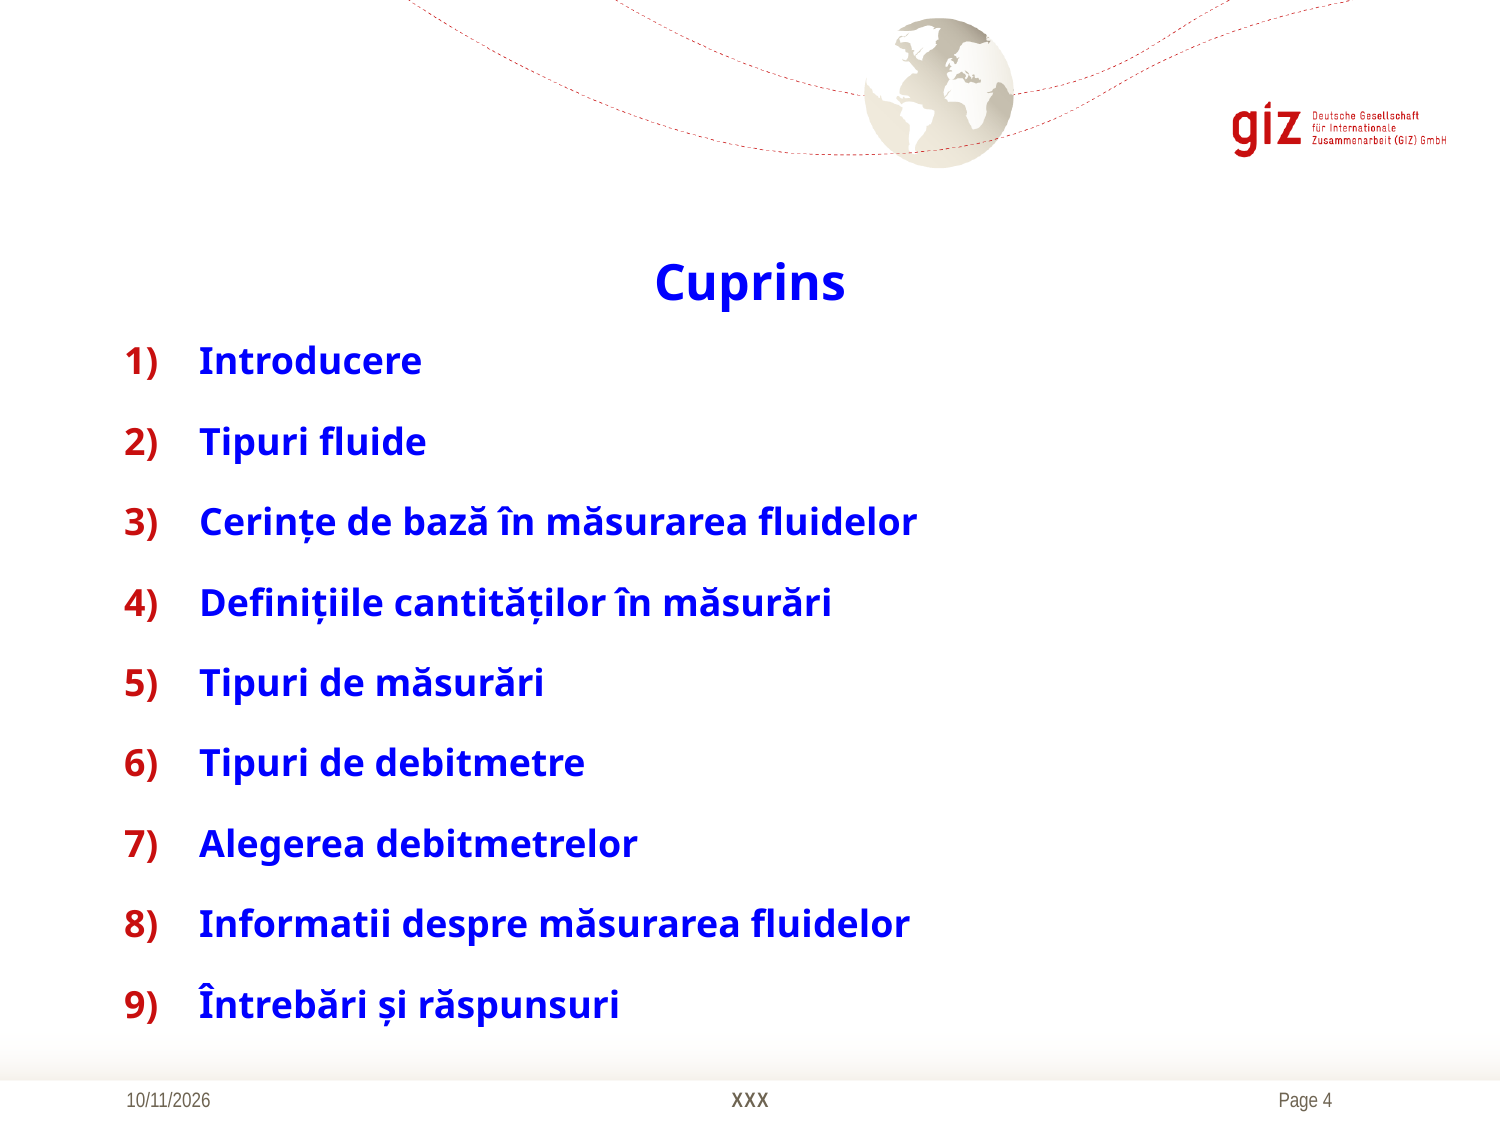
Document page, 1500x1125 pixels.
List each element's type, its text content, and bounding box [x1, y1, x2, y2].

list Introducere Tipuri fluide Cerințe de bază în măsurarea fluidelor Definițiile cantităților în măsurări Tipuri de măsurări Tipuri de debitmetre Alegerea debitmetrelor Informatii despre măsurarea fluidelor Întrebări și răspunsuri [108, 329, 1385, 956]
picture [0, 959, 1500, 1081]
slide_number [111, 1079, 325, 1121]
picture [0, 0, 1500, 184]
footer XXX [469, 1079, 1031, 1121]
title Cuprins [111, 243, 1389, 345]
